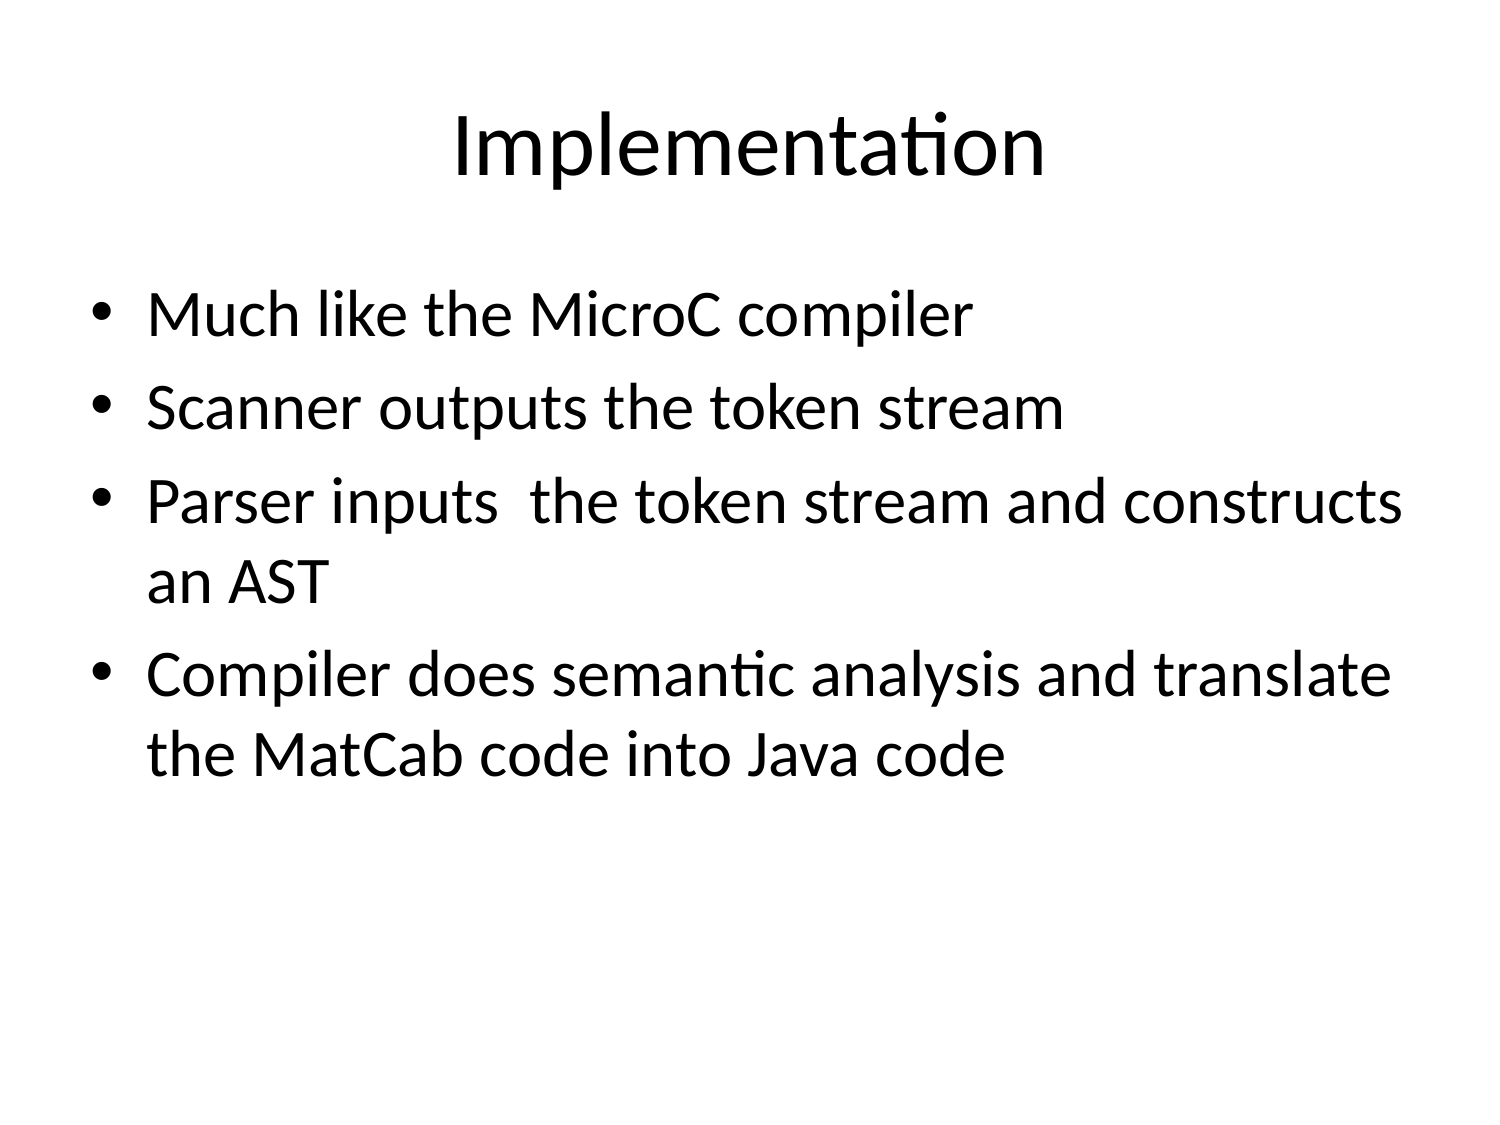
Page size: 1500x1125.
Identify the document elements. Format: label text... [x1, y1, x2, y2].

title Implementation [75, 45, 1425, 233]
list Much like the MicroC compiler Scanner outputs the token stream Parser inputs the token stream and constructs an AST Compiler does semantic analysis and translate the MatCab code into Java code [75, 262, 1425, 1005]
